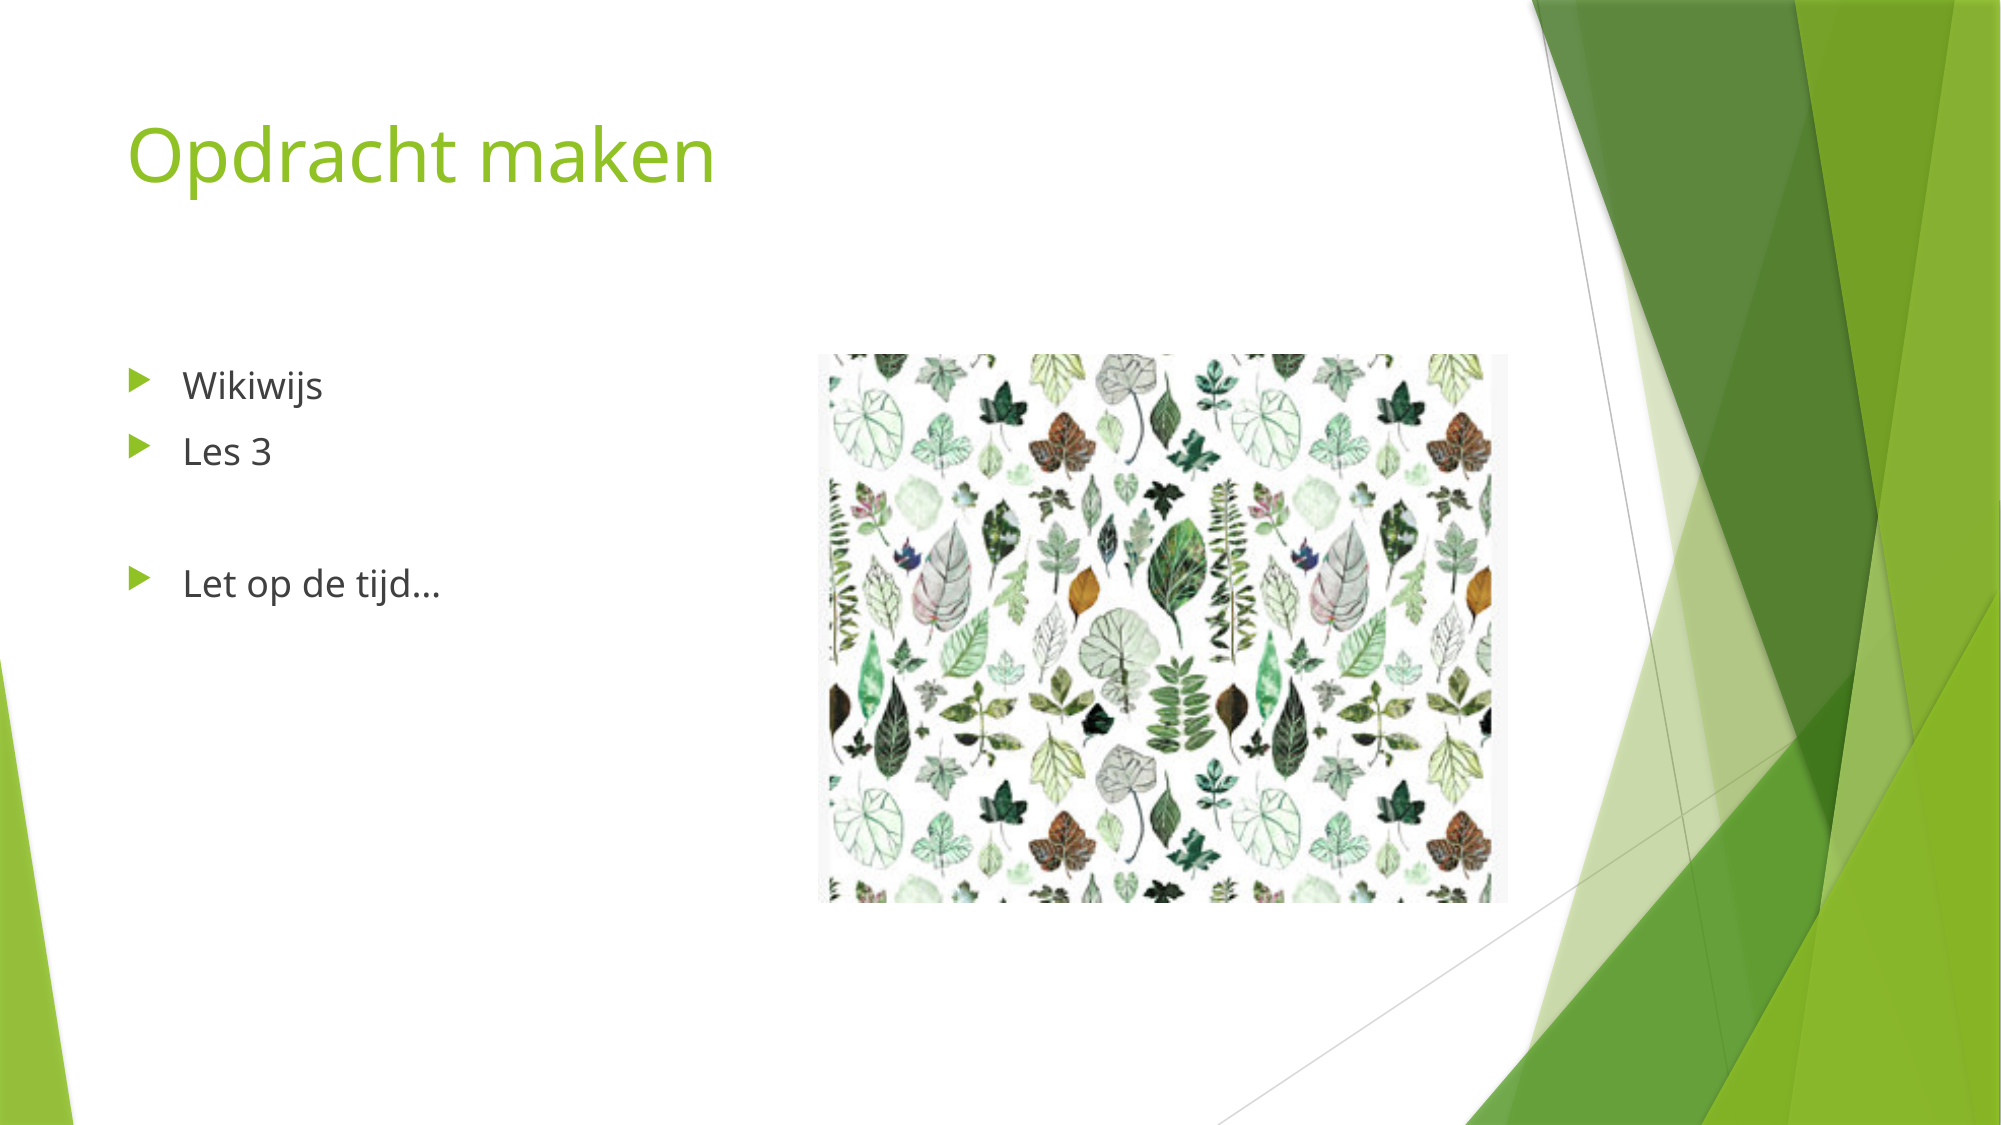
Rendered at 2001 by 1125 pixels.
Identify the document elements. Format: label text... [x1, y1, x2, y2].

list Wikiwijs Les 3 Let op de tijd… [111, 354, 761, 970]
title Opdracht maken [111, 99, 1522, 317]
picture [817, 353, 1509, 904]
